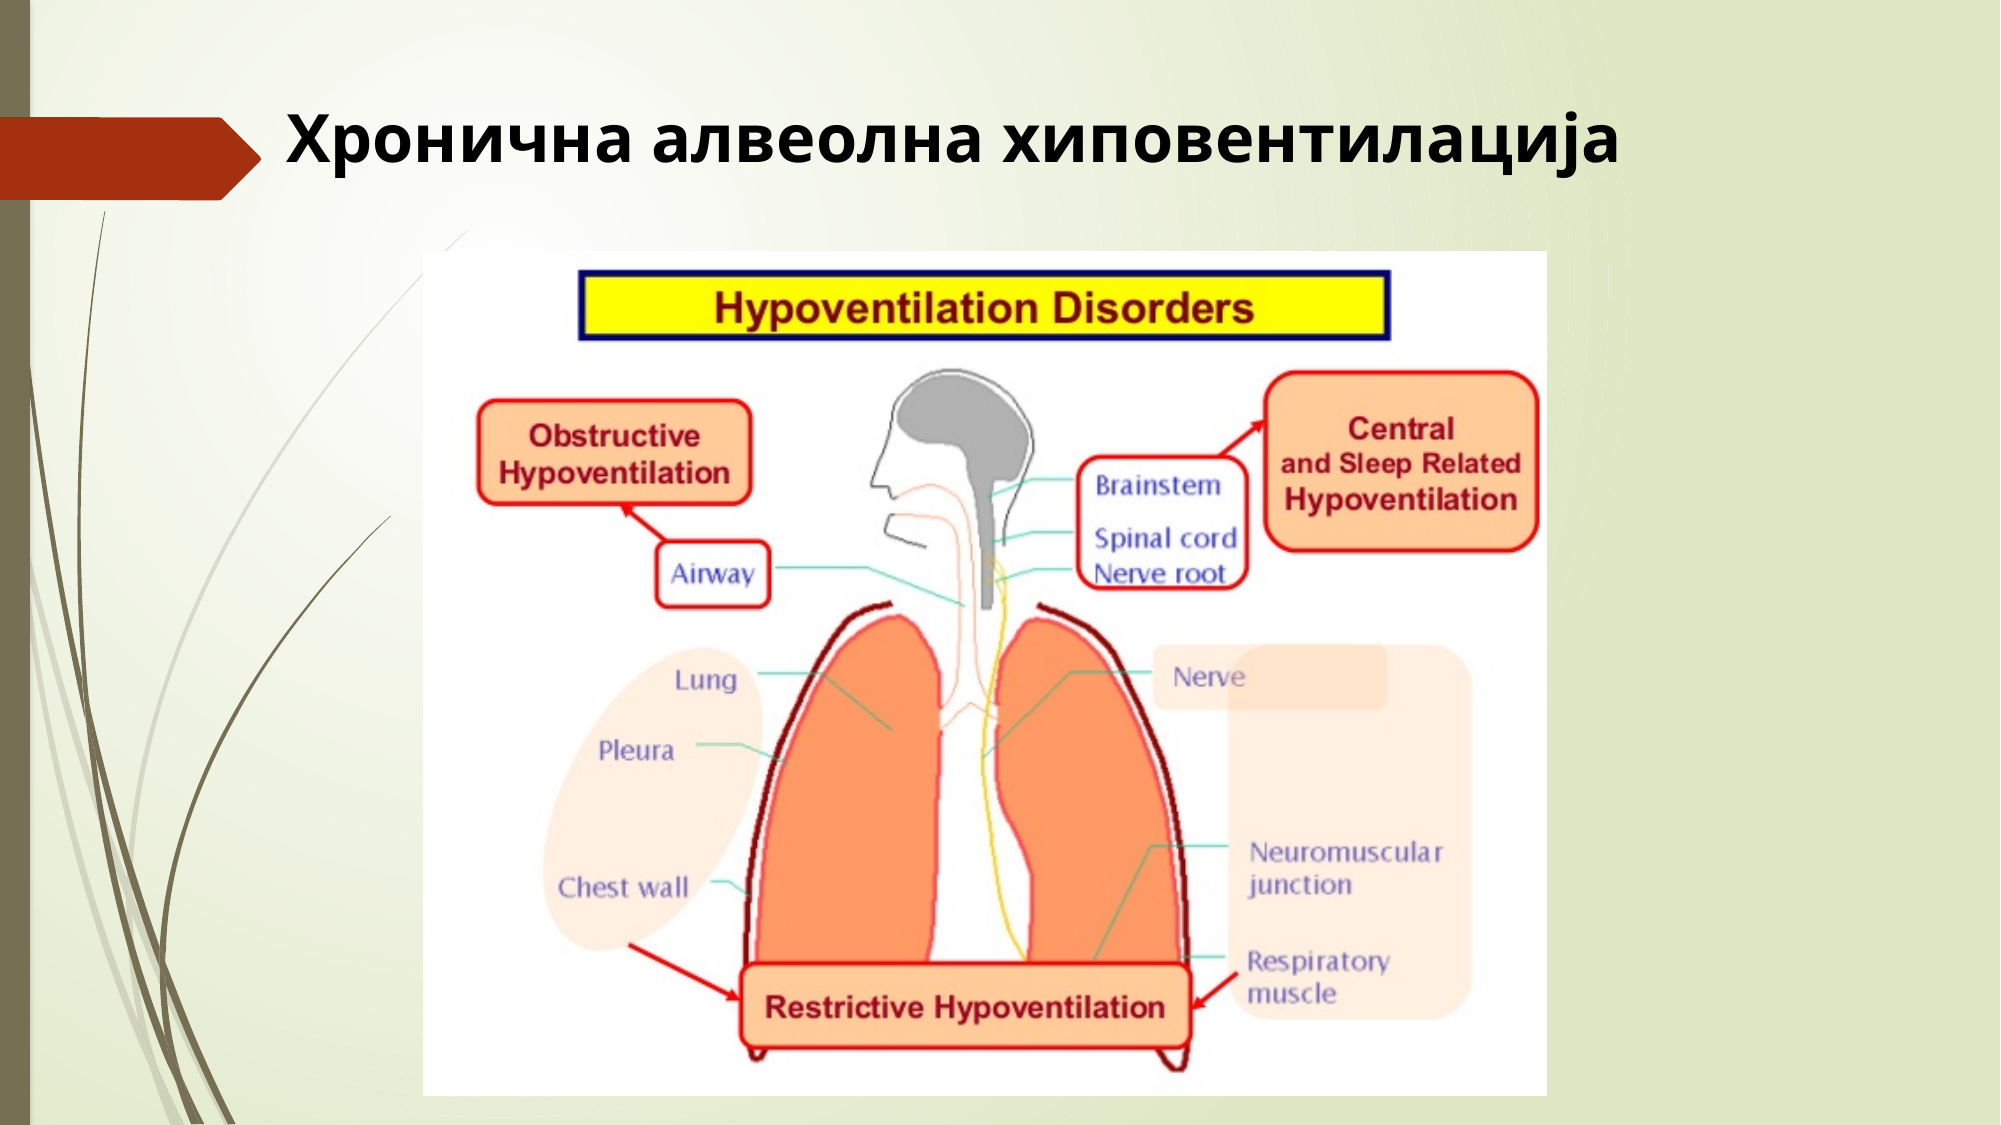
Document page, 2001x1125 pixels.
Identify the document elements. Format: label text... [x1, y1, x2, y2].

title Хронична алвеолна хиповентилација [271, 87, 1725, 276]
picture [423, 251, 1548, 1096]
